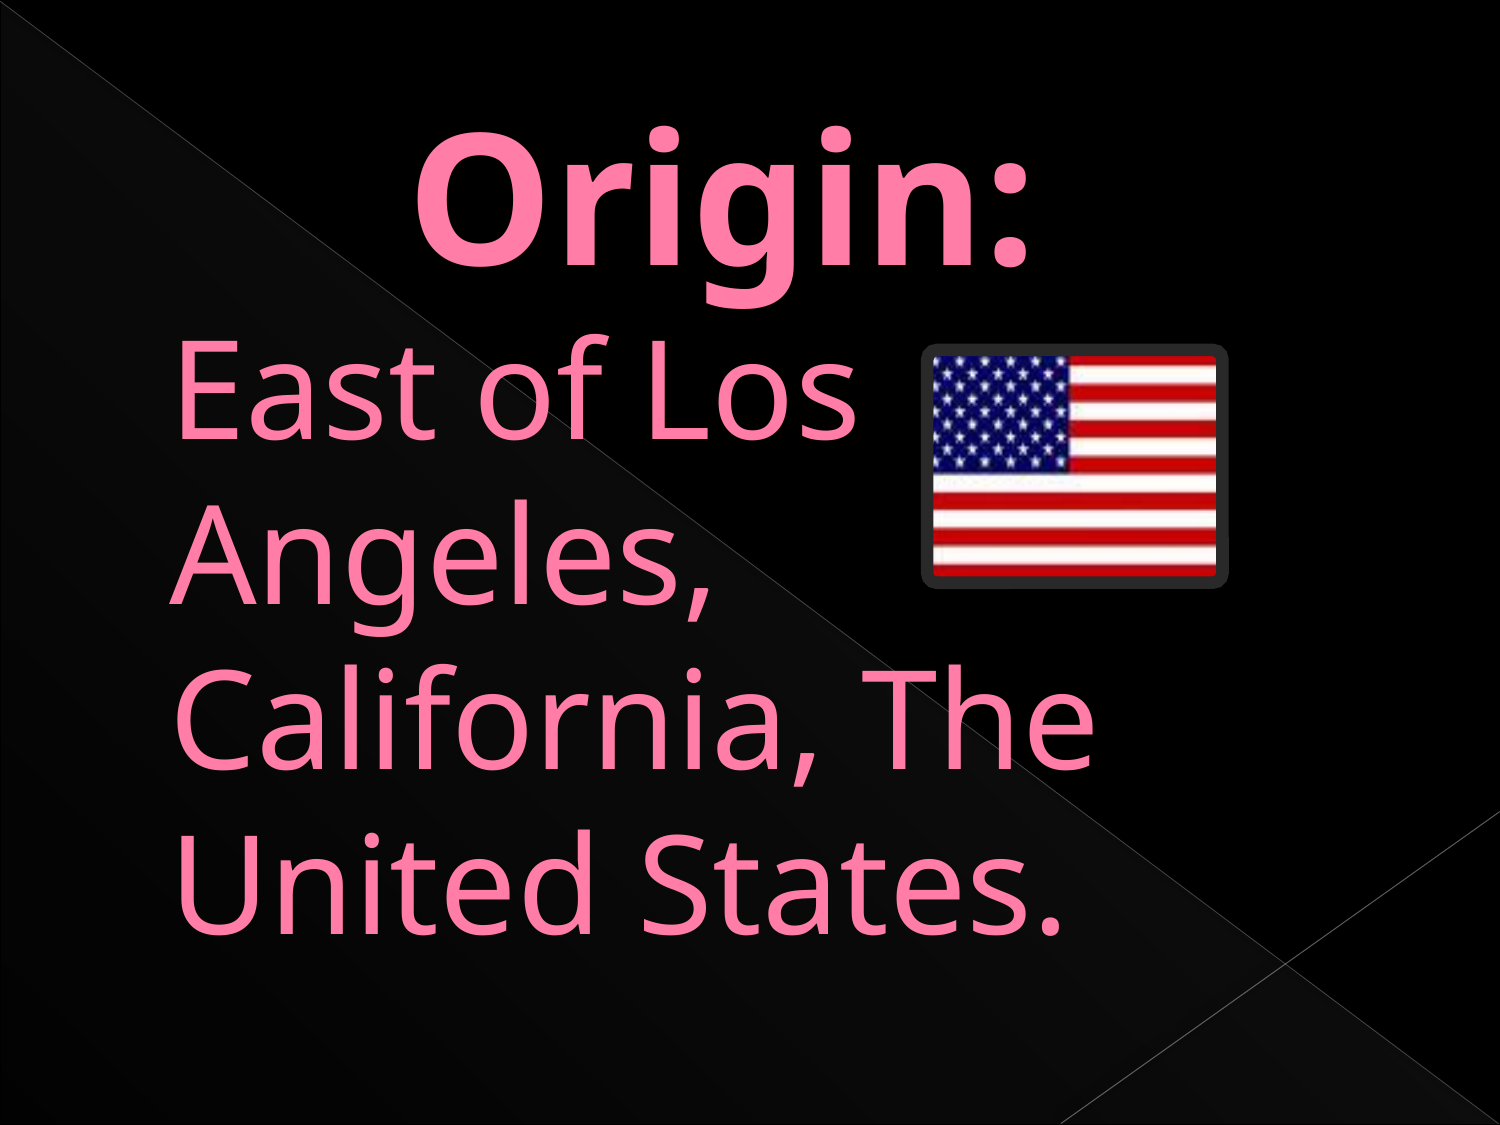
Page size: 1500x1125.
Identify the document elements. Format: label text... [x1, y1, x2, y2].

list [926, 349, 1223, 583]
title Origin: East of Los Angeles, California, The United States. [75, 43, 1425, 1000]
